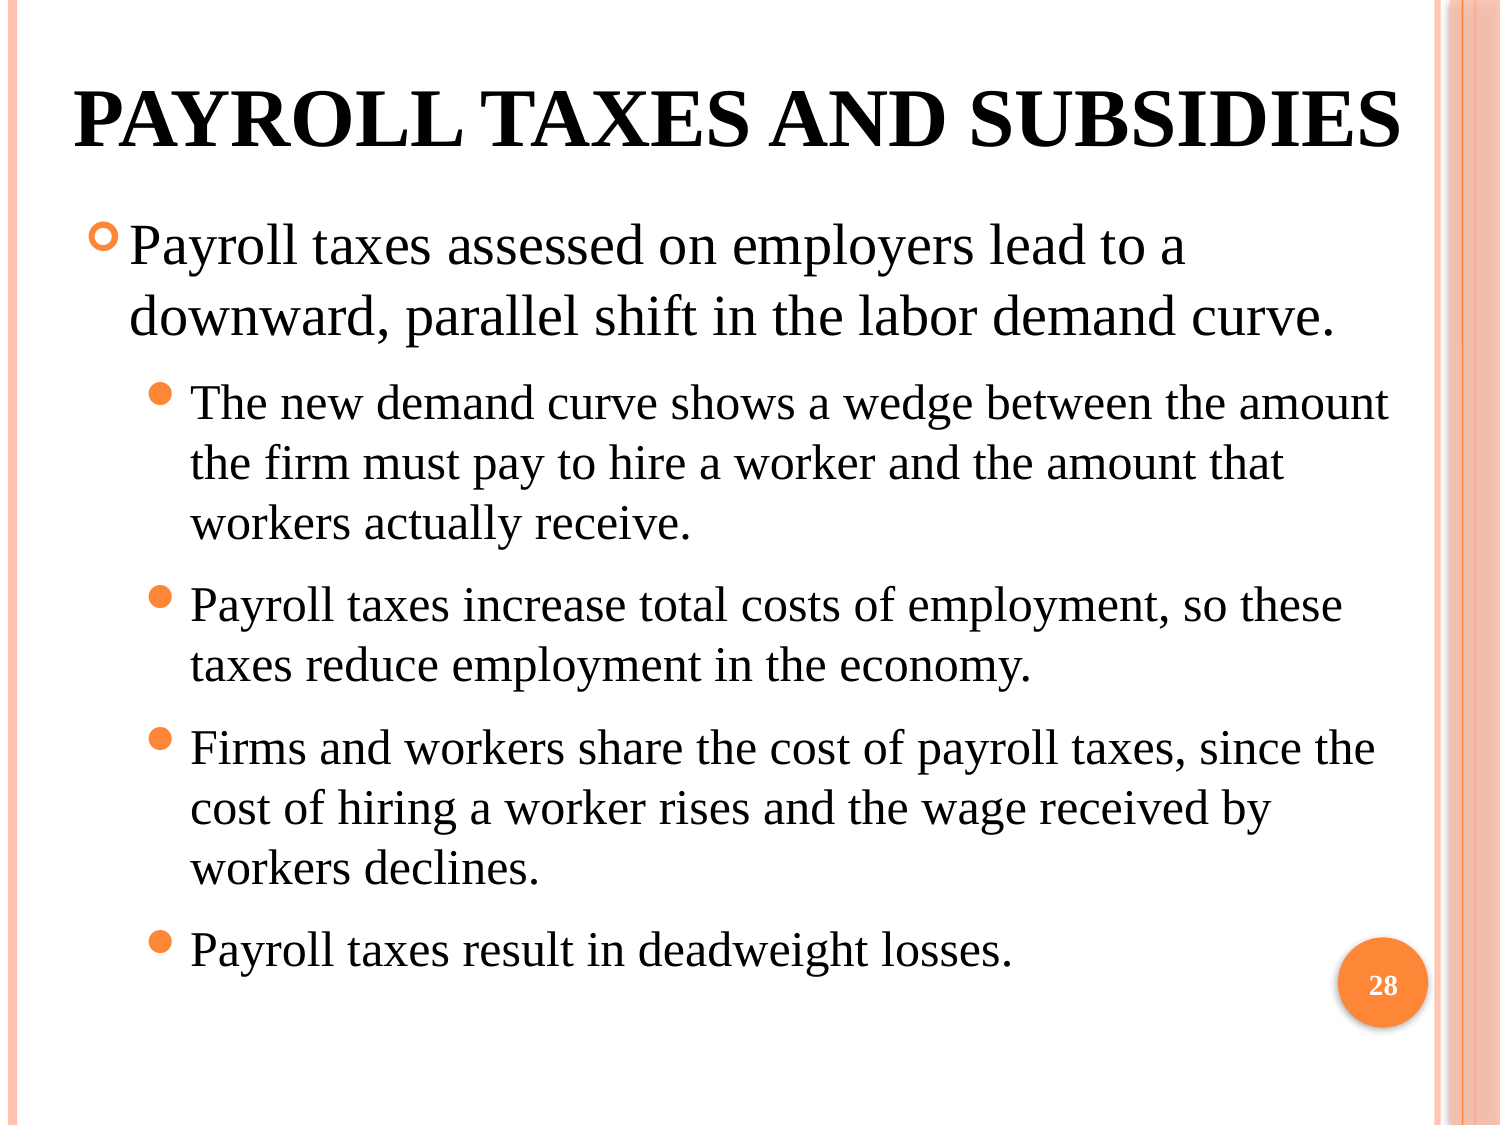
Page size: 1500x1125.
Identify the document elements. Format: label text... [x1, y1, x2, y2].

slide_number 28 [1333, 940, 1434, 1026]
title Payroll Taxes and Subsidies [58, 35, 1422, 191]
list Payroll taxes assessed on employers lead to a downward, parallel shift in the labor demand curve. The new demand curve shows a wedge between the amount the firm must pay to hire a worker and the amount that workers actually receive. Payroll taxes increase total costs of employment, so these taxes reduce employment in the economy. Firms and workers share the cost of payroll taxes, since the cost of hiring a worker rises and the wage received by workers declines. Payroll taxes result in deadweight losses. [70, 198, 1407, 1037]
